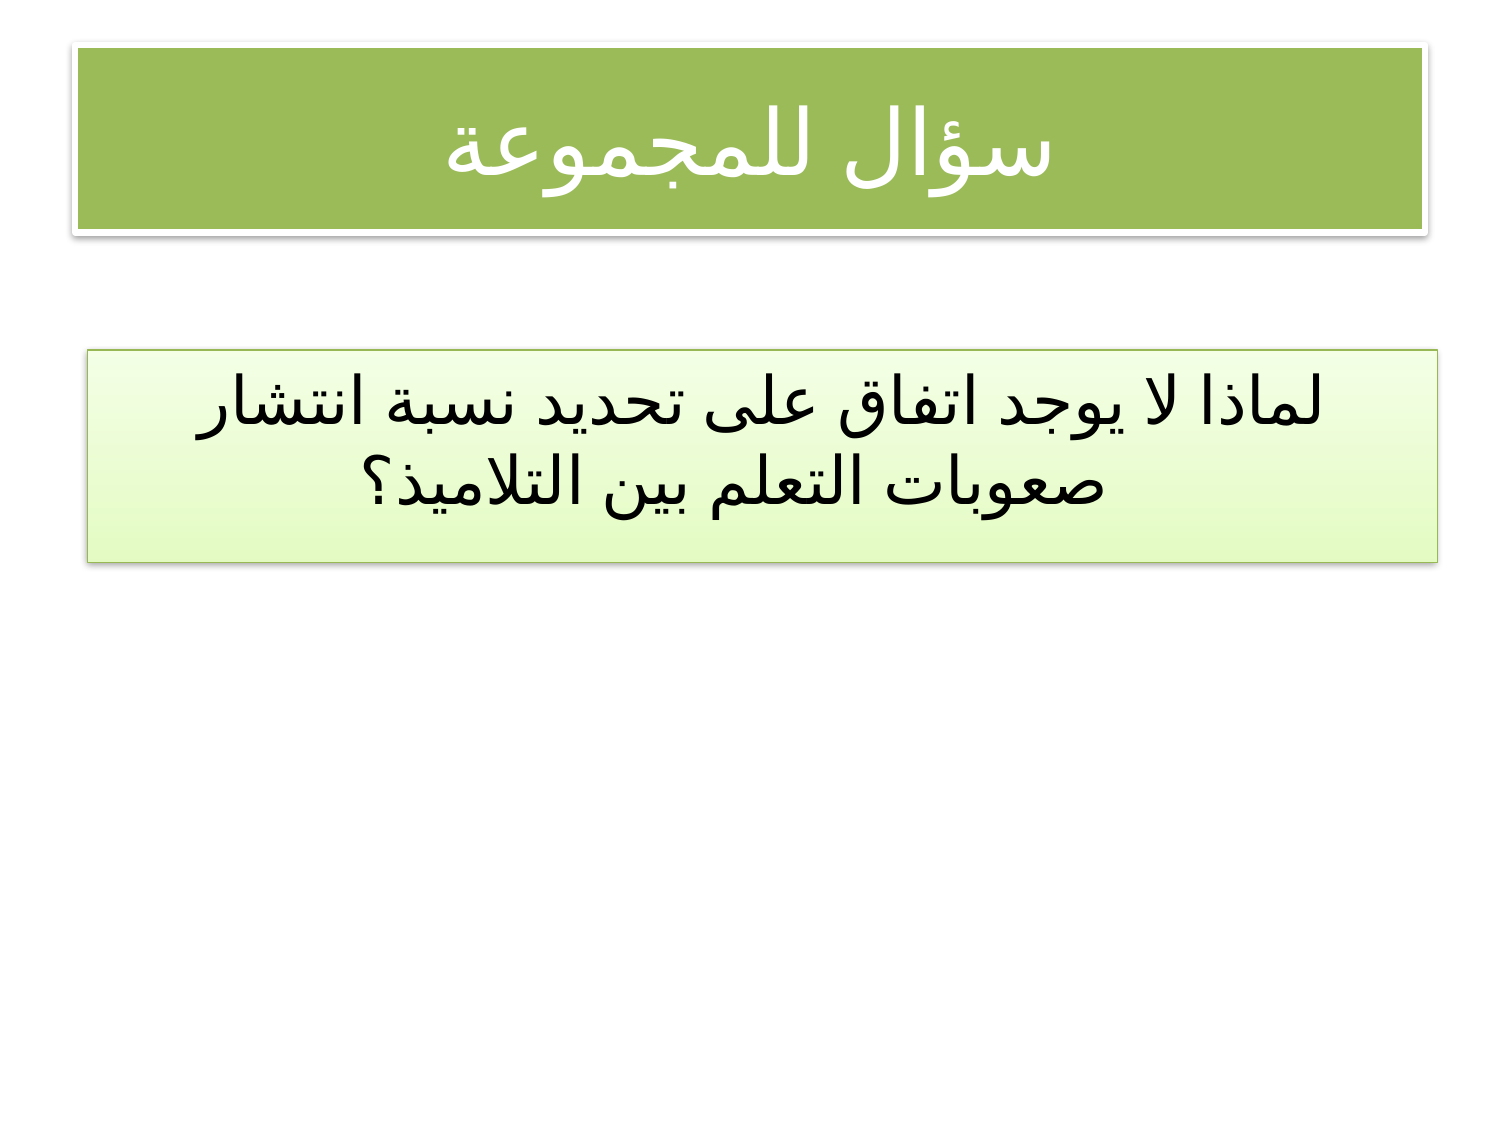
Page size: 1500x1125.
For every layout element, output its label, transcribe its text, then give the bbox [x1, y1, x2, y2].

title سؤال للمجموعة [72, 42, 1428, 236]
list لماذا لا يوجد اتفاق على تحديد نسبة انتشار صعوبات التعلم بين التلاميذ؟ [87, 349, 1438, 563]
